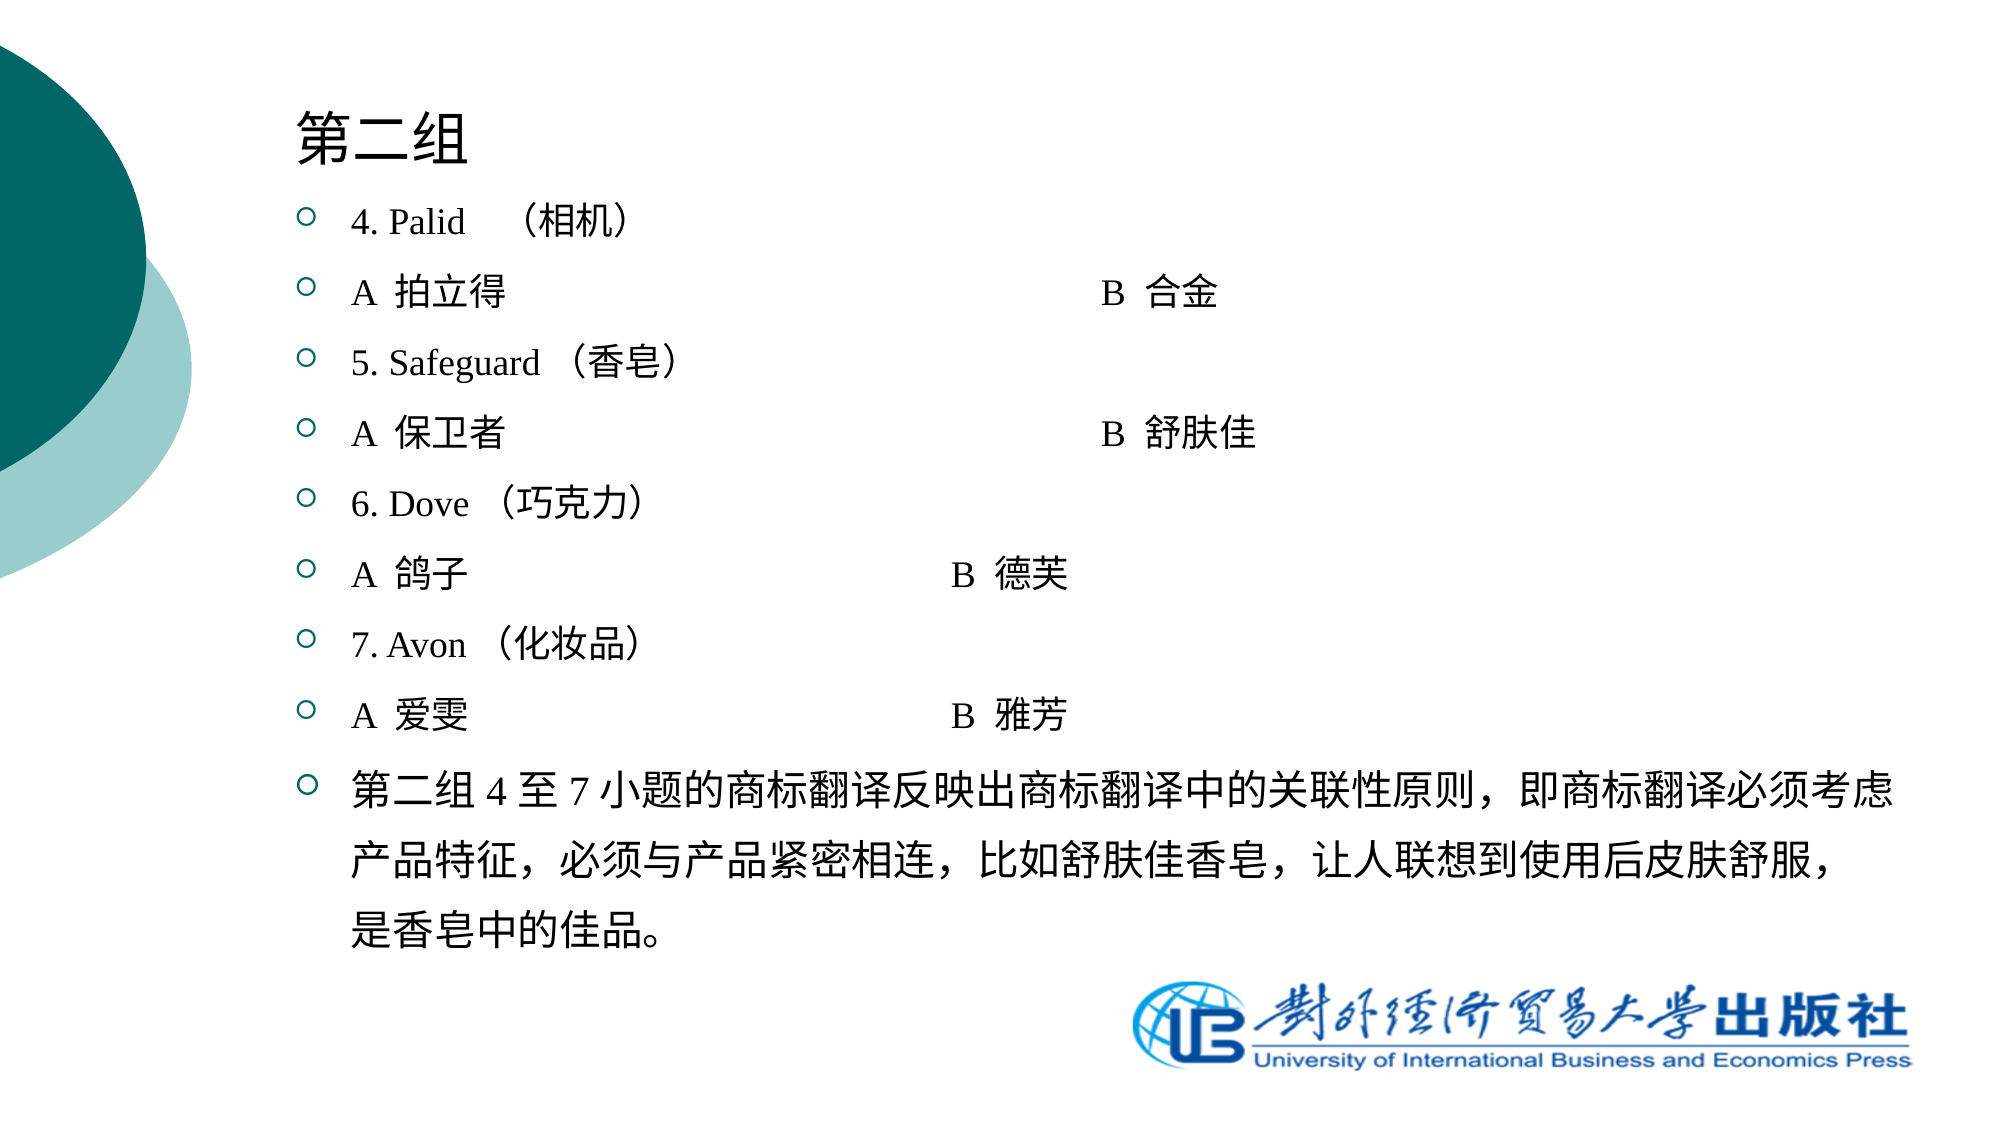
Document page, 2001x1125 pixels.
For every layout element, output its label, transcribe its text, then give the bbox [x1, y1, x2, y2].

picture [1054, 922, 2000, 1125]
list 第二组 4. Palid （相机） A 拍立得 B 合金 5. Safeguard（香皂） A 保卫者 B 舒肤佳 6. Dove（巧克力） A 鸽子 B 德芙 7. Avon（化妆品） A 爱雯 B 雅芳 第二组4至7小题的商标翻译反映出商标翻译中的关联性原则，即商标翻译必须考虑产品特征，必须与产品紧密相连，比如舒肤佳香皂，让人联想到使用后皮肤舒服，是香皂中的佳品。 [279, 66, 1911, 971]
